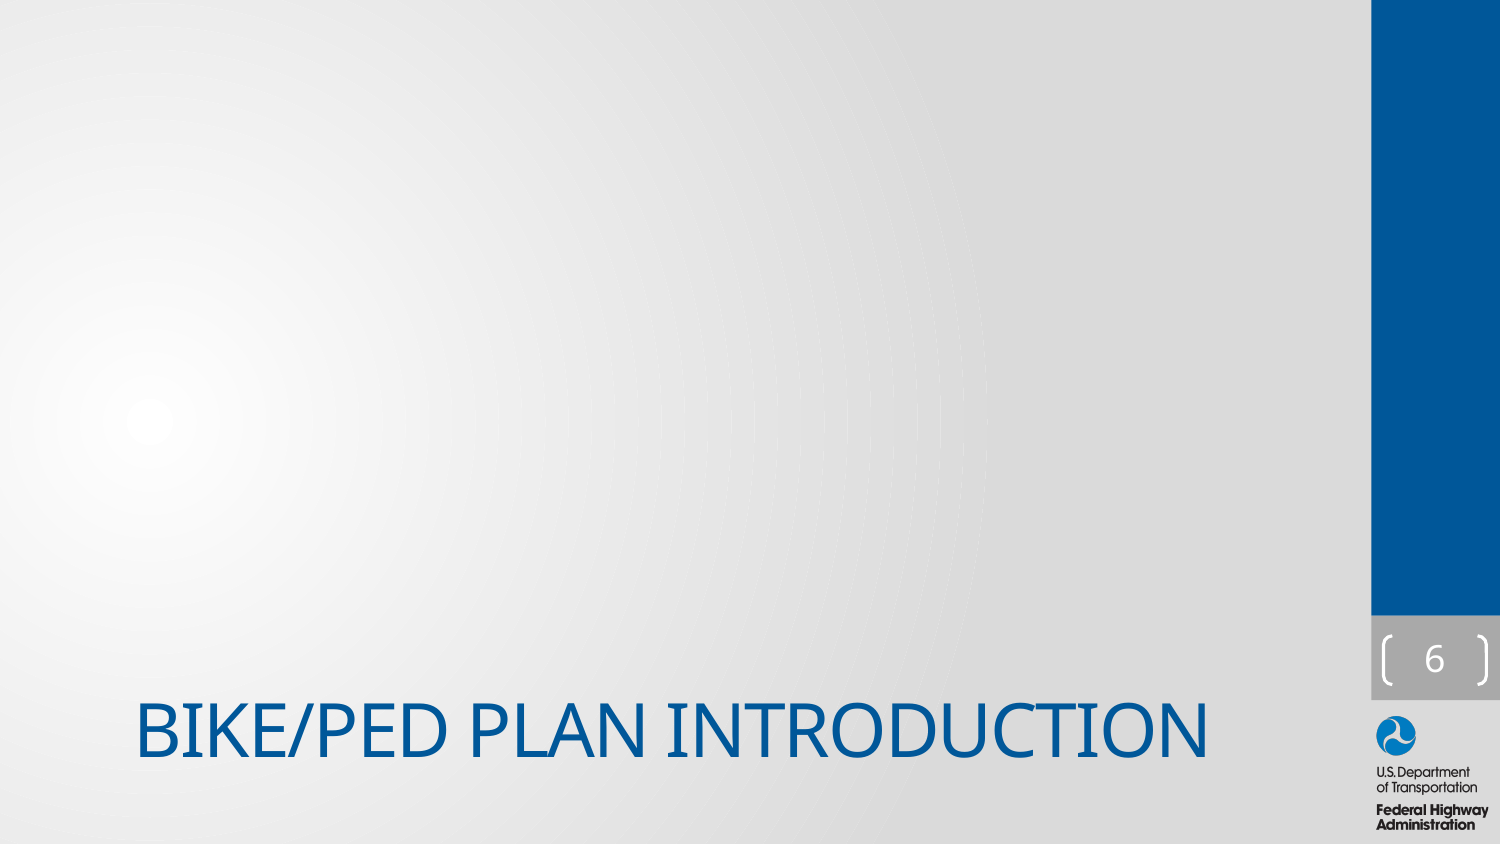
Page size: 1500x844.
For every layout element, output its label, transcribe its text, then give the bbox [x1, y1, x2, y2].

slide_number 6 [1381, 634, 1488, 687]
title Bike/Ped Plan Introduction [118, 675, 1375, 819]
